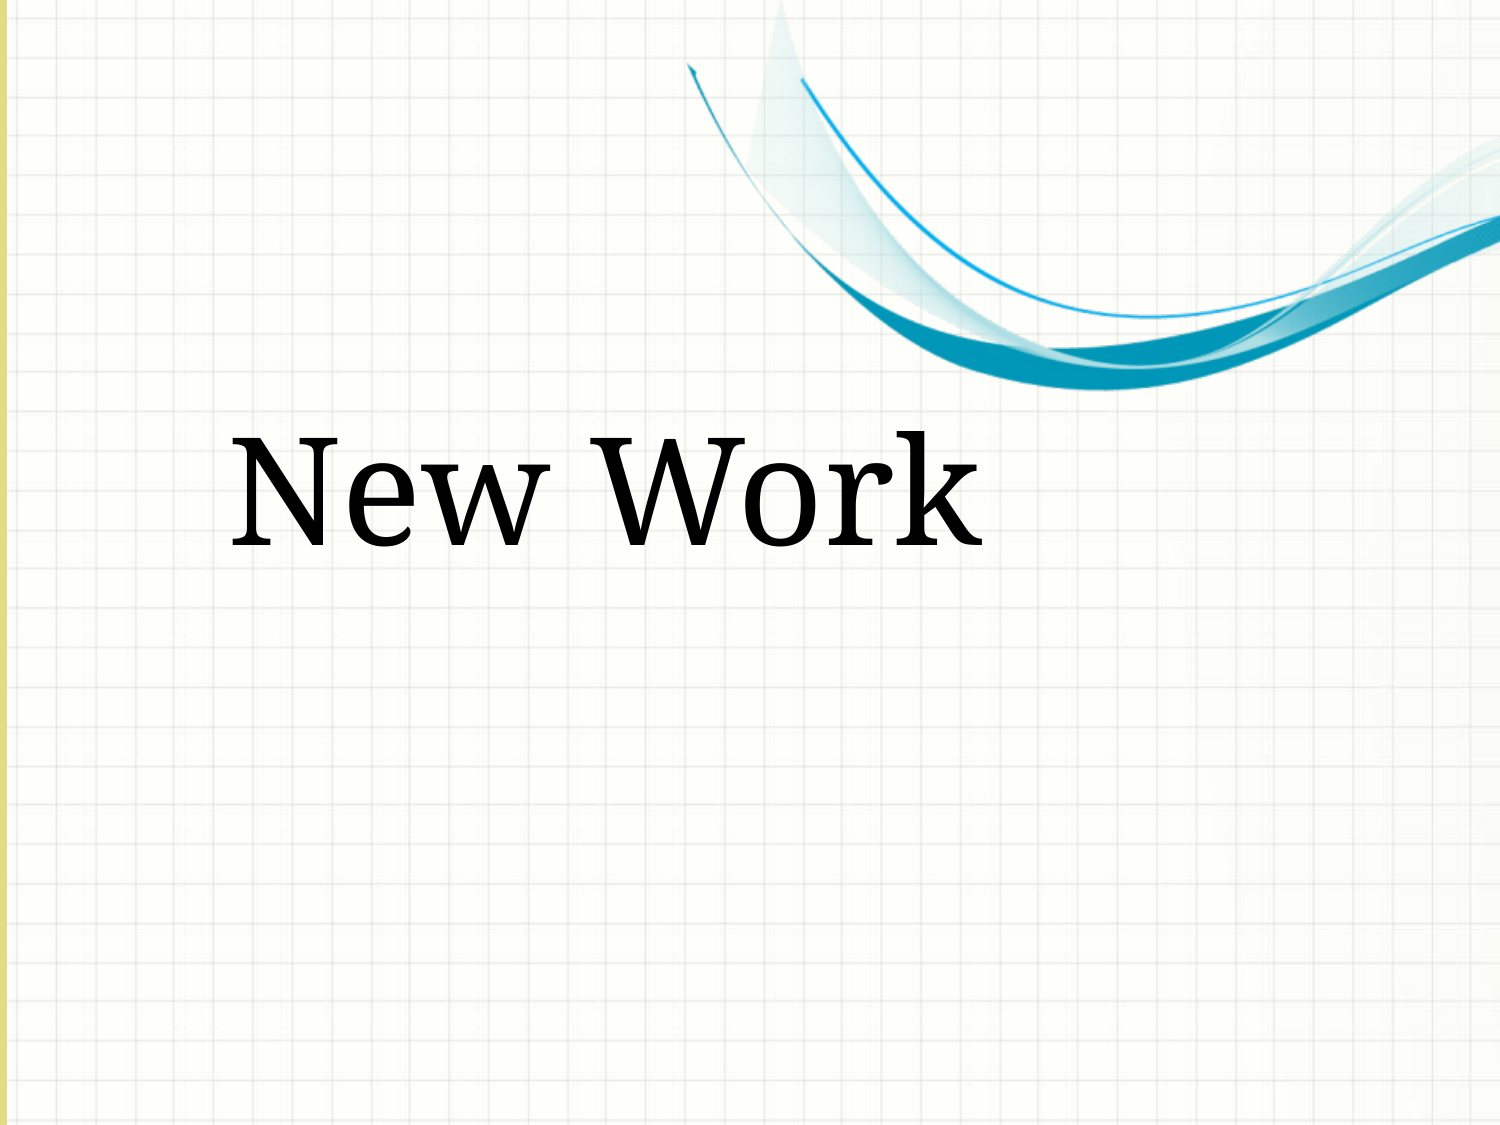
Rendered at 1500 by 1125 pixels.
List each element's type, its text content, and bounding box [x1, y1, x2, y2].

picture [7, 0, 1500, 1125]
text_box New Work [212, 387, 678, 1013]
